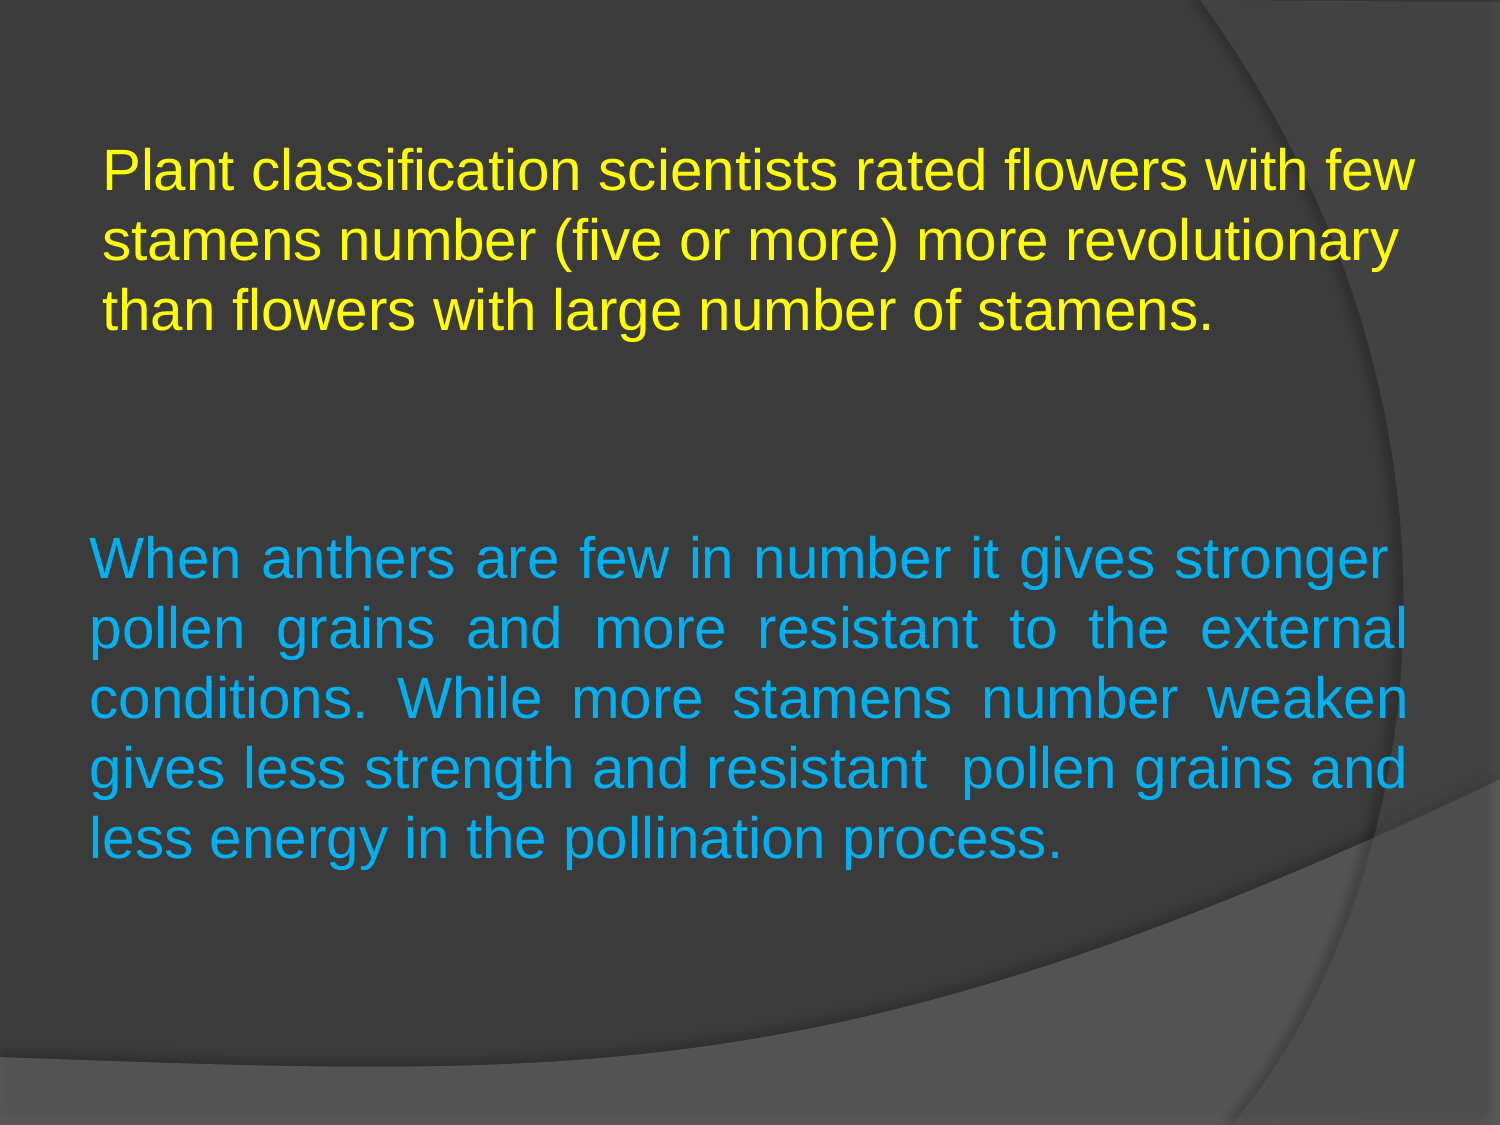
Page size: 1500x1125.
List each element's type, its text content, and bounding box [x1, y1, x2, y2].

text_box When anthers are few in number it gives stronger pollen grains and more resistant to the external conditions. While more stamens number weaken gives less strength and resistant pollen grains and less energy in the pollination process. [74, 512, 1425, 878]
text_box Plant classification scientists rated flowers with few stamens number (five or more) more revolutionary than flowers with large number of stamens. [87, 125, 1438, 350]
